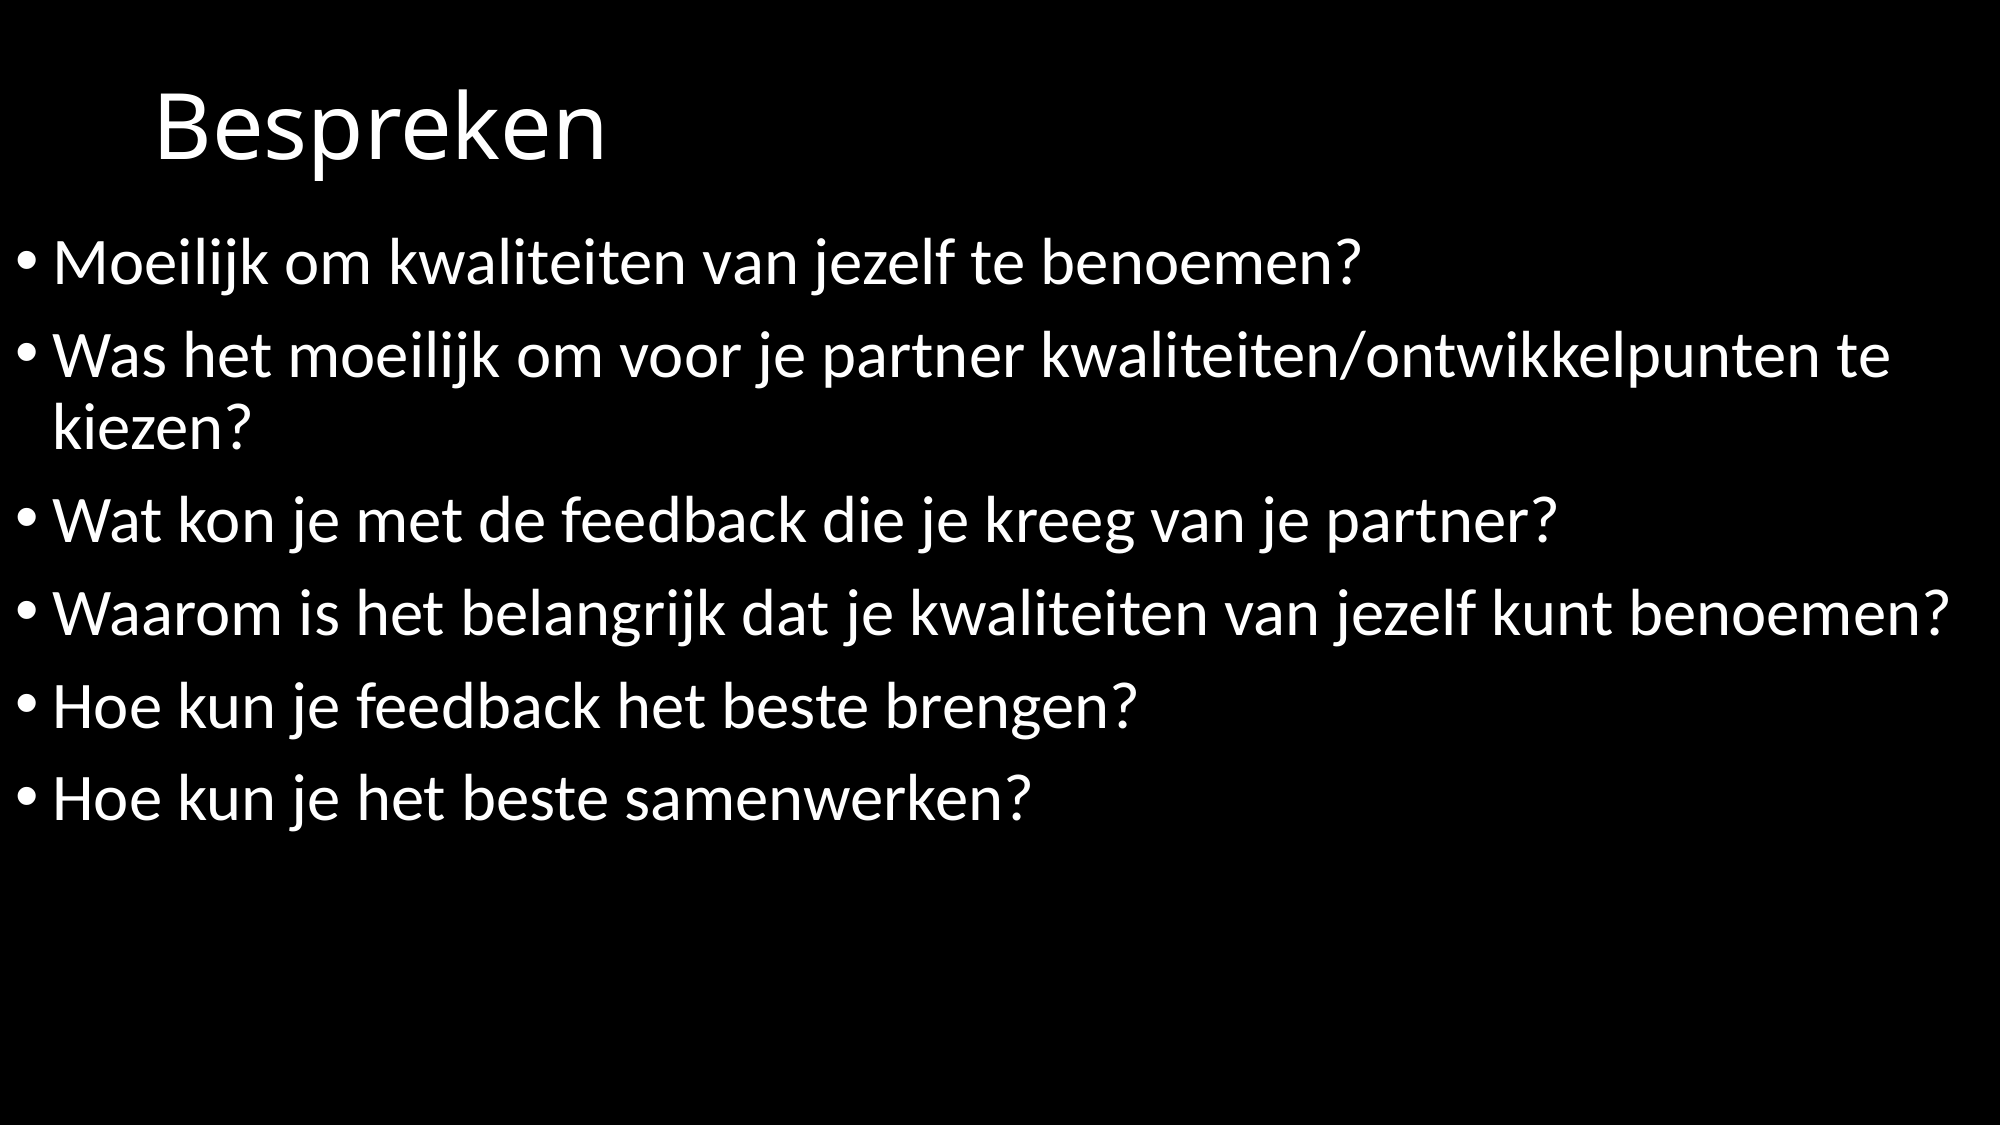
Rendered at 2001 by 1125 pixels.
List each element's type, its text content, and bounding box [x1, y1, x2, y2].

list Moeilijk om kwaliteiten van jezelf te benoemen? Was het moeilijk om voor je partner kwaliteiten/ontwikkelpunten te kiezen? Wat kon je met de feedback die je kreeg van je partner? Waarom is het belangrijk dat je kwaliteiten van jezelf kunt benoemen? Hoe kun je feedback het beste brengen? Hoe kun je het beste samenwerken? [0, 219, 2000, 1125]
title Bespreken [137, 21, 1863, 219]
